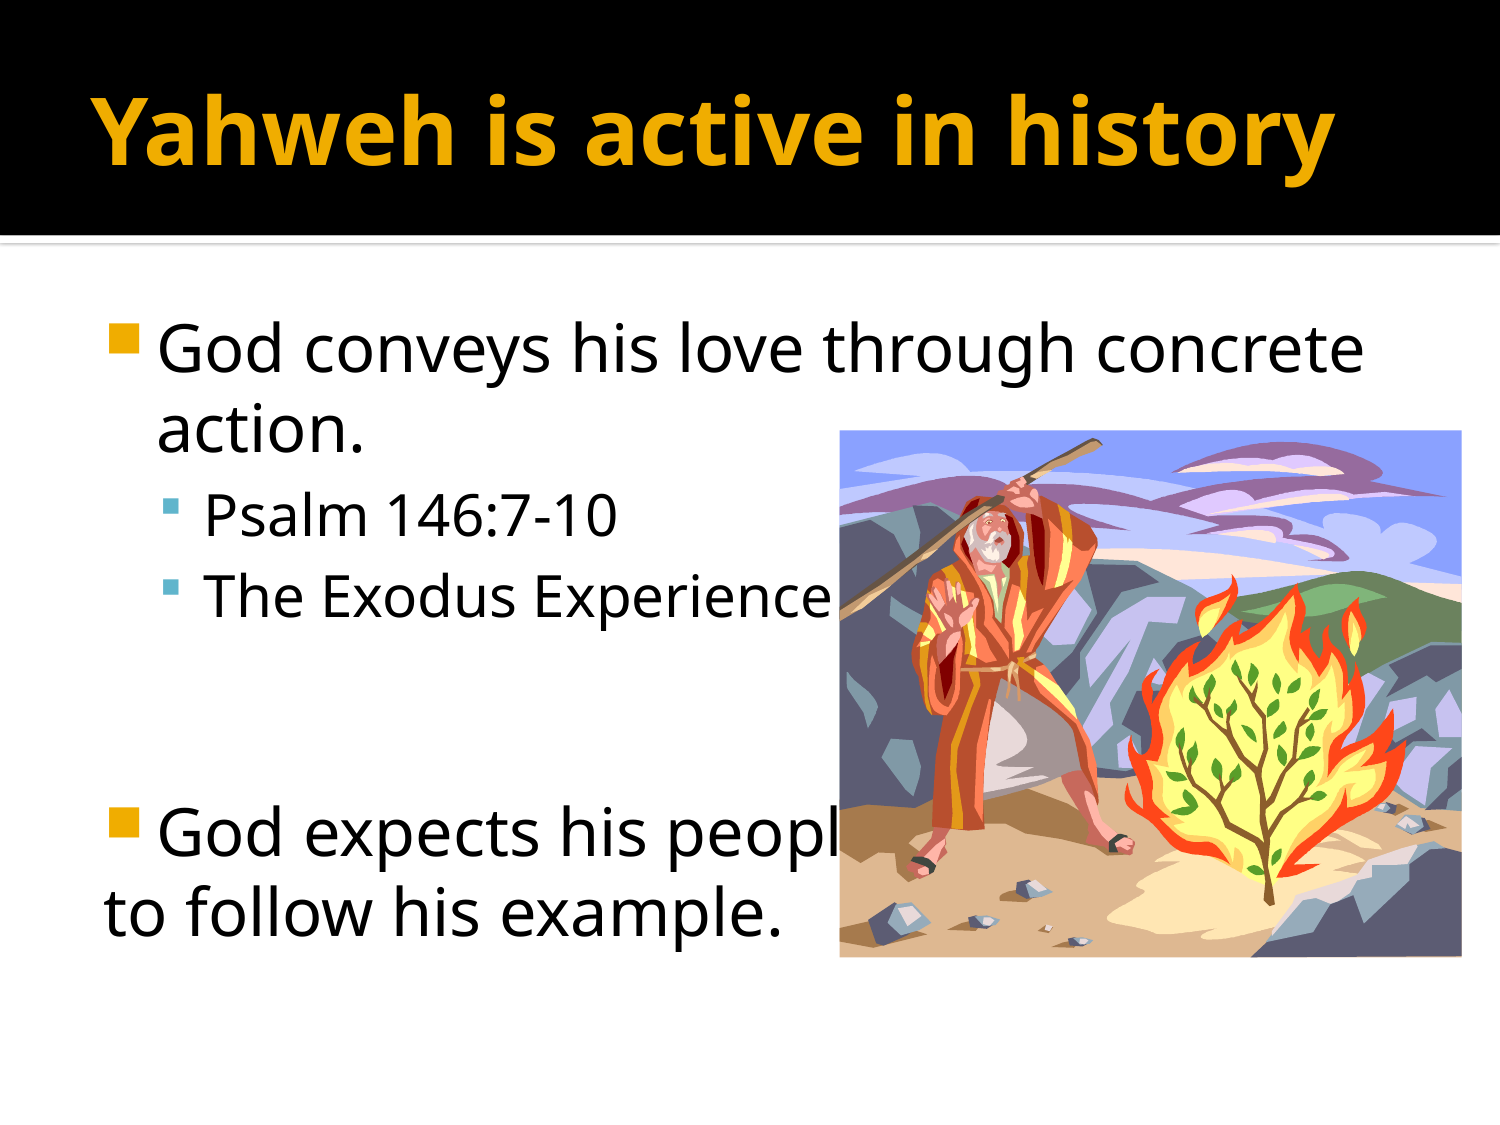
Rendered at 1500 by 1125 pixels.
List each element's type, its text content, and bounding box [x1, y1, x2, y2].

title Yahweh is active in history [75, 25, 1425, 231]
picture [839, 424, 1467, 963]
list God conveys his love through concrete action. Psalm 146:7-10 The Exodus Experience God expects his people to follow his example. [75, 291, 1425, 1050]
